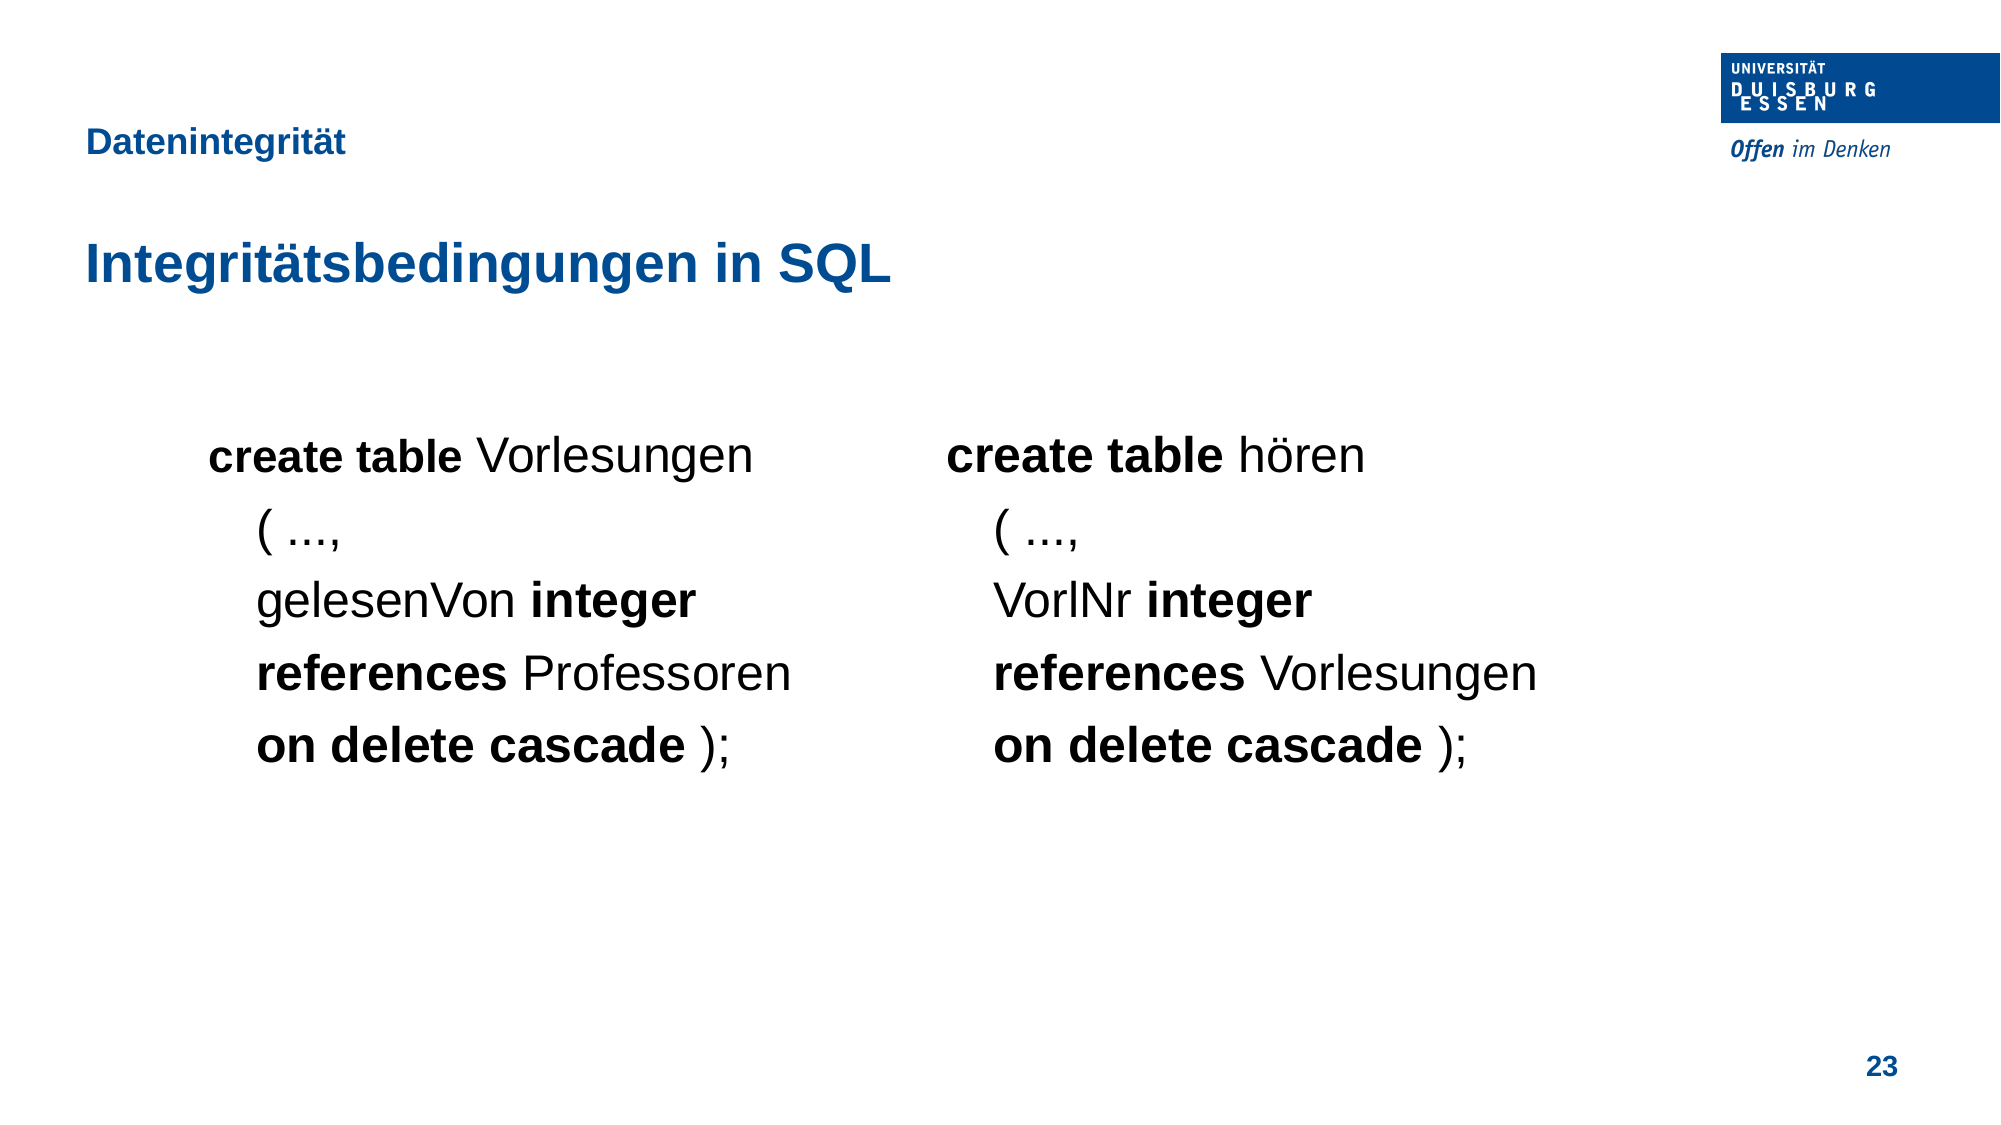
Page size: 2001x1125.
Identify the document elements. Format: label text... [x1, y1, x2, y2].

list create table Vorlesungen ( ..., gelesenVon integer references Professoren on delete cascade ); create table hören ( ..., VorlNr integer references Vorlesungen on delete cascade ); [203, 415, 1694, 926]
slide_number 23 [1677, 1039, 1914, 1081]
picture [1721, 53, 2000, 162]
list Integritätsbedingungen in SQL [85, 227, 1694, 303]
list Datenintegrität [85, 122, 1694, 163]
